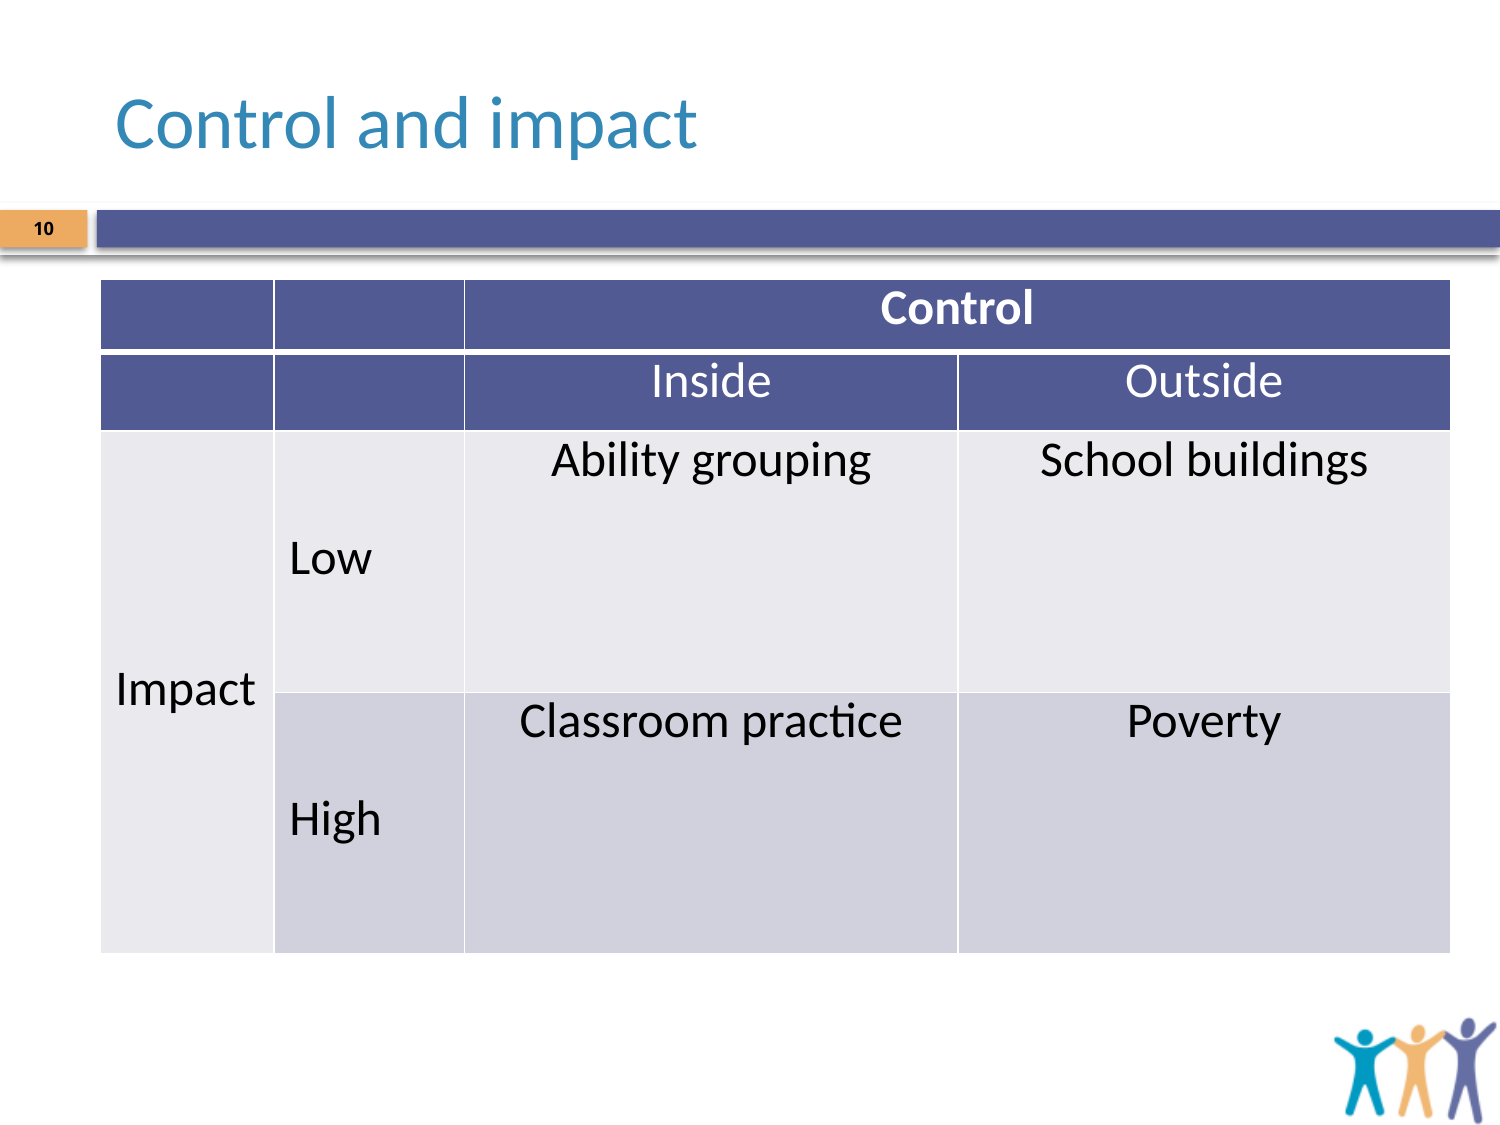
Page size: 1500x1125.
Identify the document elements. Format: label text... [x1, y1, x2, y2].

table_cell [101, 355, 273, 430]
table_cell [275, 355, 464, 430]
table_cell Poverty [959, 693, 1450, 953]
table_header [275, 280, 464, 349]
title Control and impact [100, 37, 1438, 200]
table_cell Inside [465, 355, 957, 430]
slide_number 10 [0, 208, 88, 249]
table_header [101, 280, 273, 349]
table_cell Impact [101, 432, 273, 953]
table_cell Classroom practice [465, 693, 957, 953]
table_header Control [465, 280, 1450, 349]
table_cell High [275, 693, 464, 953]
table_cell Outside [959, 355, 1450, 430]
table_cell Ability grouping [465, 432, 957, 692]
table_cell School buildings [959, 432, 1450, 692]
table_cell Low [275, 432, 464, 692]
